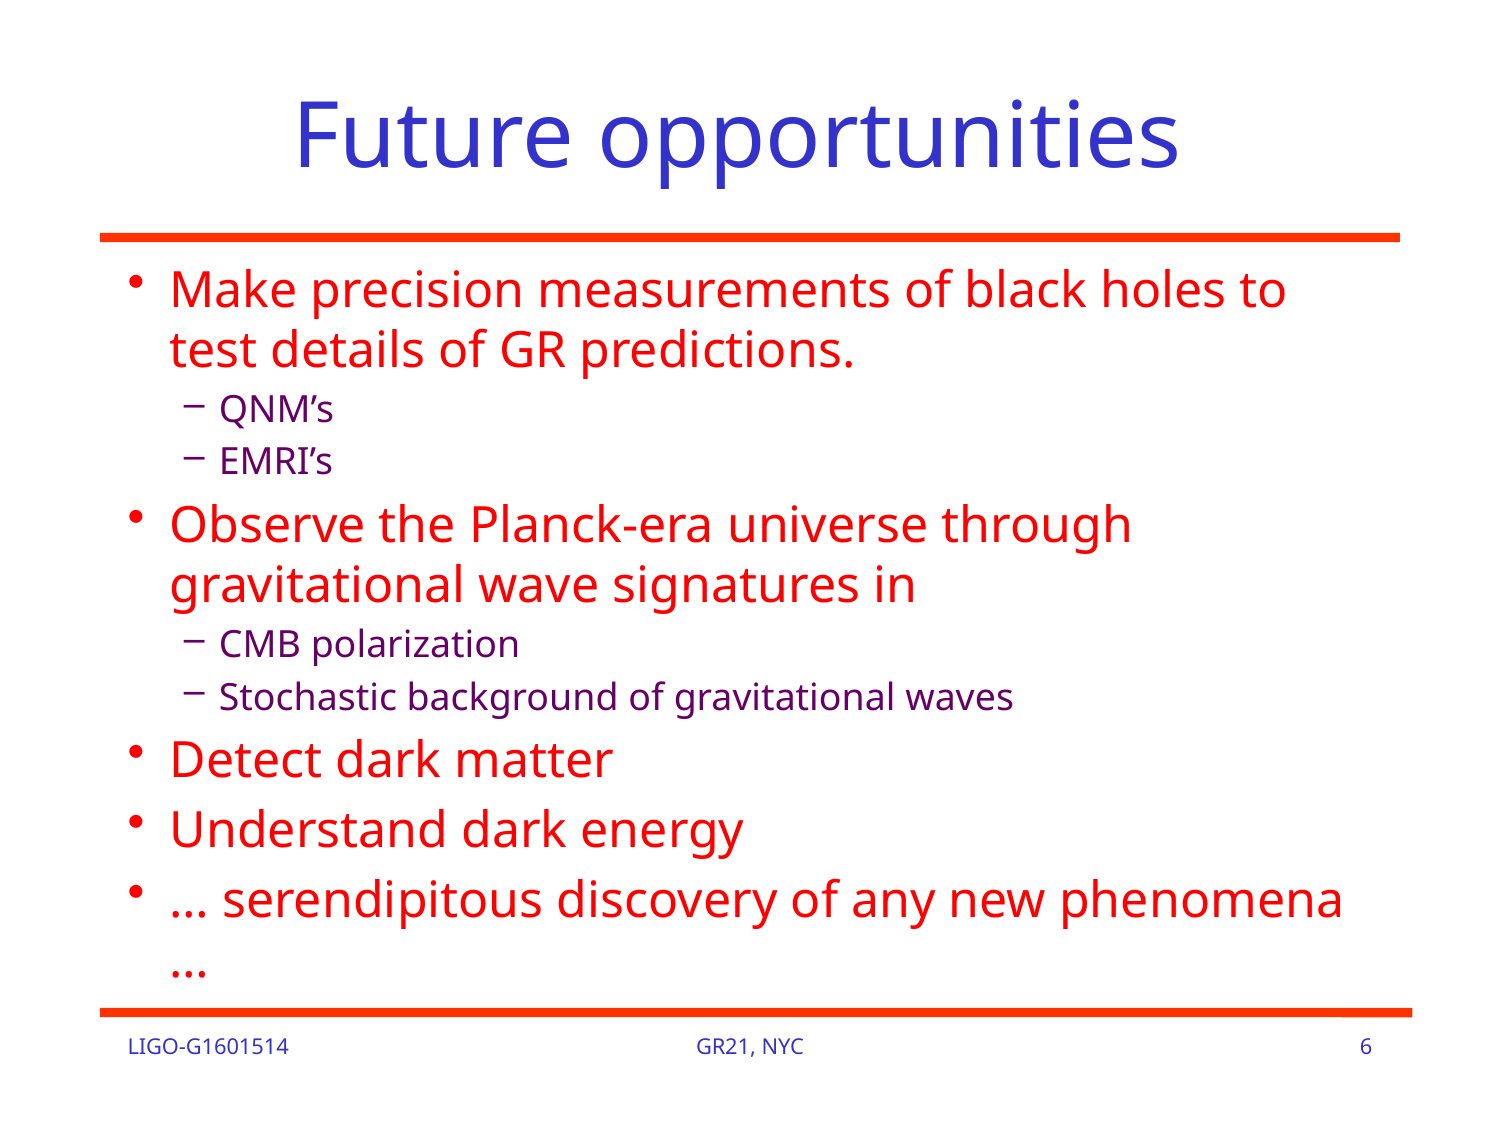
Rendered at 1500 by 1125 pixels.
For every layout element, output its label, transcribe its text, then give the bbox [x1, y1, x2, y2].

title Future opportunities [99, 37, 1375, 225]
list Make precision measurements of black holes to test details of GR predictions. QNM’s EMRI’s Observe the Planck-era universe through gravitational wave signatures in CMB polarization Stochastic background of gravitational waves Detect dark matter Understand dark energy … serendipitous discovery of any new phenomena … [112, 249, 1388, 1000]
slide_number 6 [1074, 1025, 1388, 1100]
footer GR21, NYC [512, 1025, 988, 1100]
slide_number LIGO-G1601514 [112, 1025, 425, 1100]
